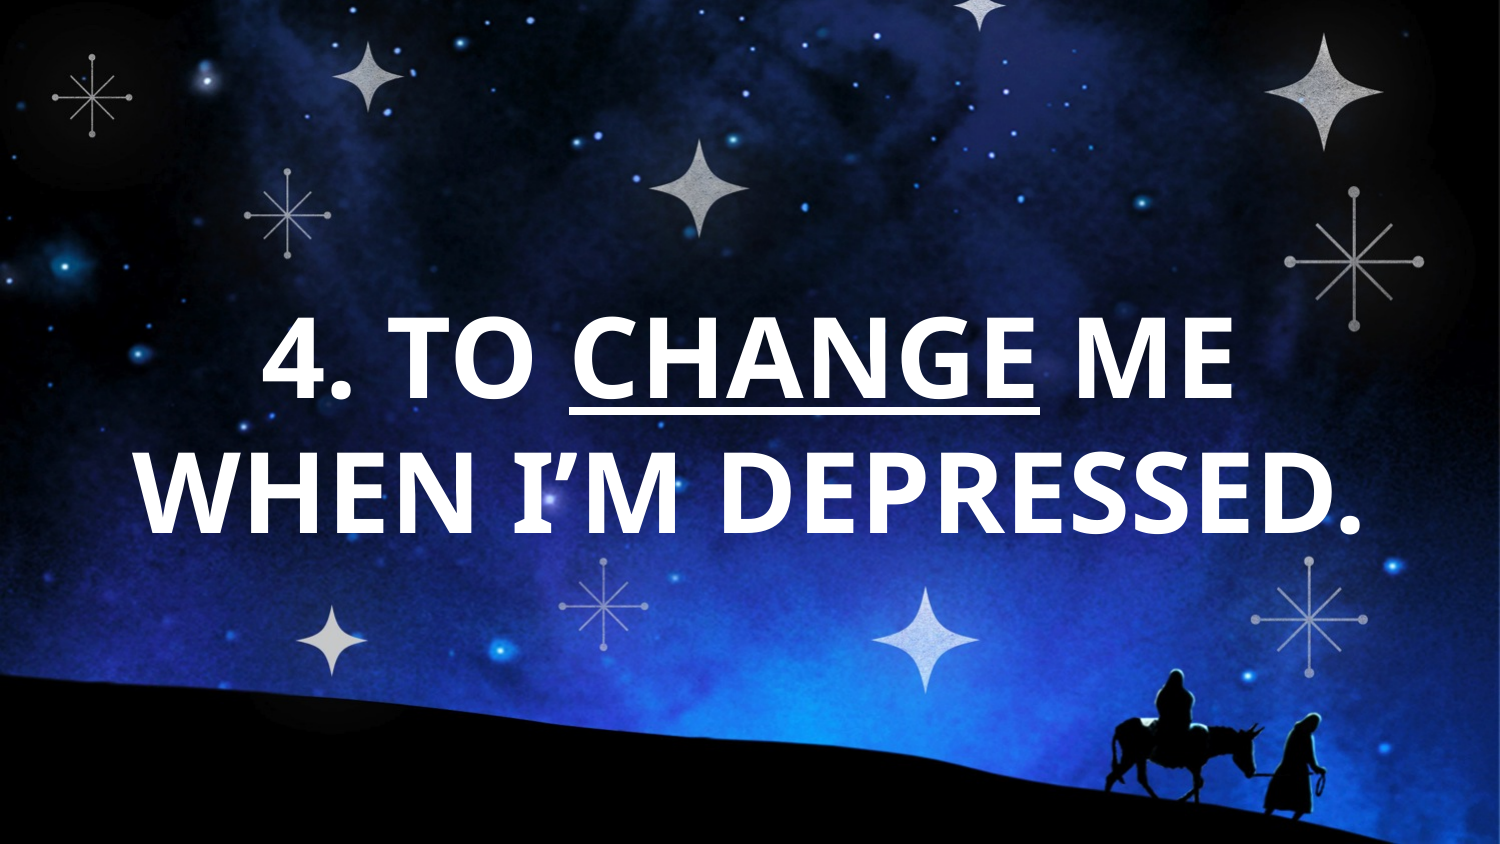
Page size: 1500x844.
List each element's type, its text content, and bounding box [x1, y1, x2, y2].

picture [0, 0, 1500, 844]
title 4. TO CHANGE ME WHEN I’M DEPRESSED. [112, 330, 1388, 512]
